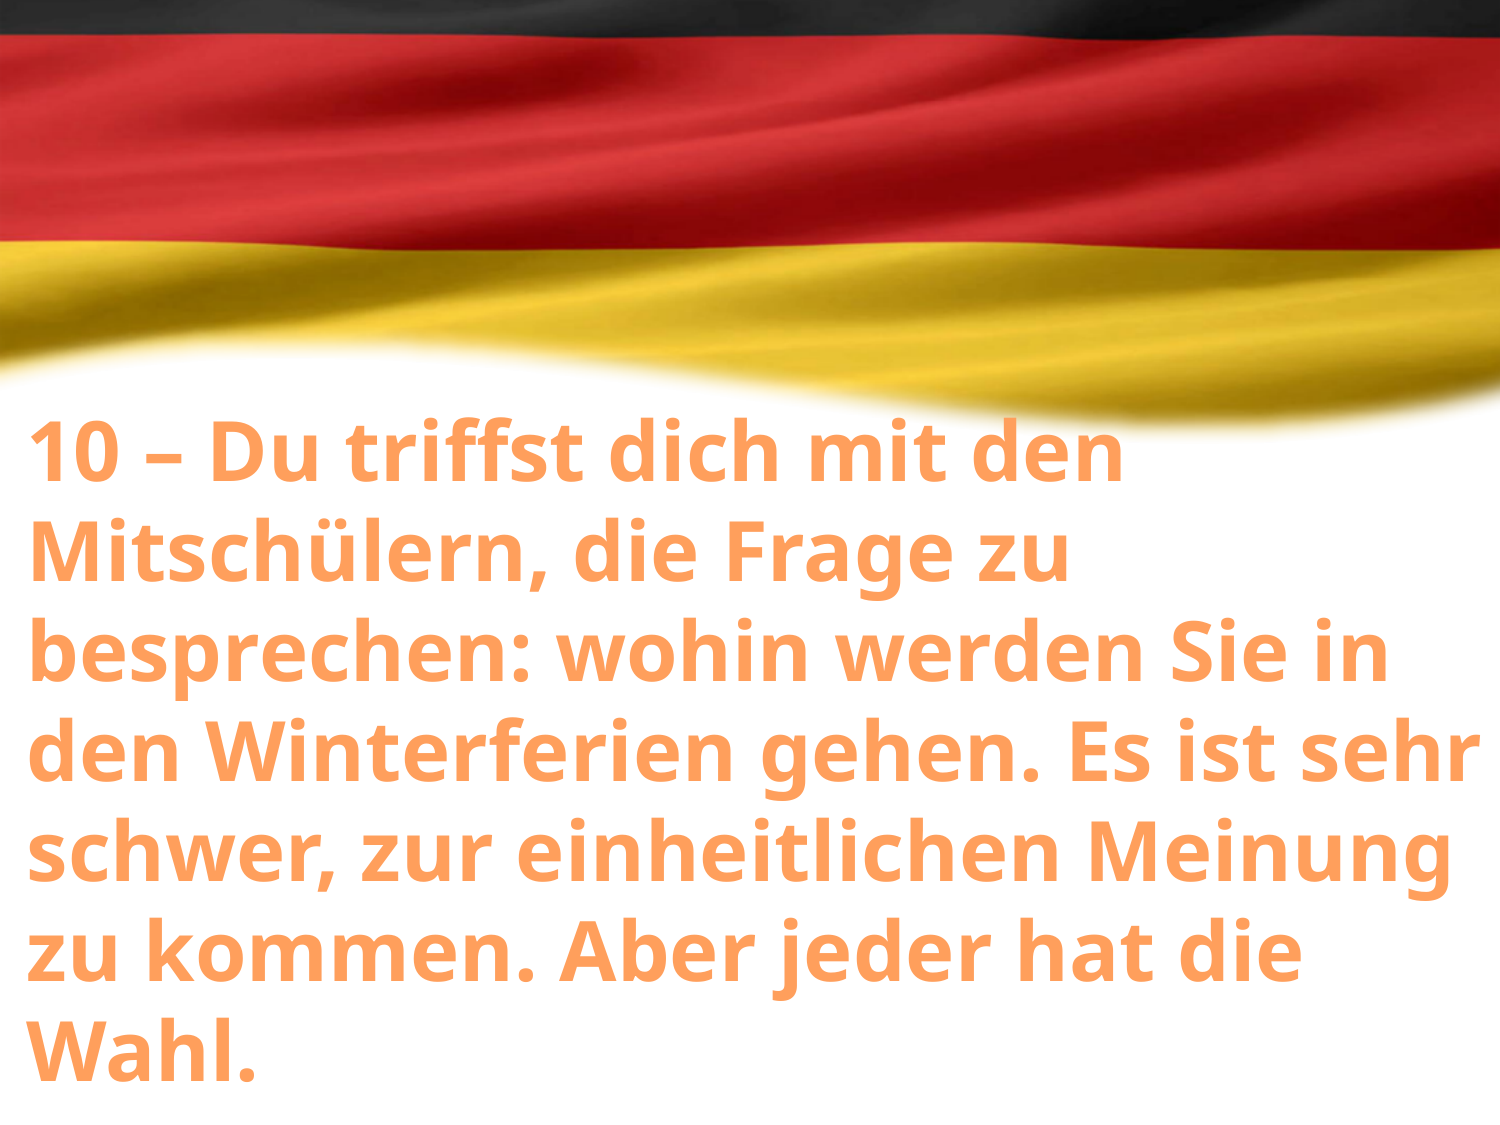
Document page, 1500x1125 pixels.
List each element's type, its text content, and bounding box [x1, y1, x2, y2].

text_box [0, 0, 1500, 390]
text_box 10 – Du triffst dich mit den Mitschülern, die Frage zu besprechen: wohin werden Sie in den Winterferien gehen. Es ist sehr schwer, zur einheitlichen Meinung zu kommen. Aber jeder hat die Wahl. [11, 390, 1500, 1125]
